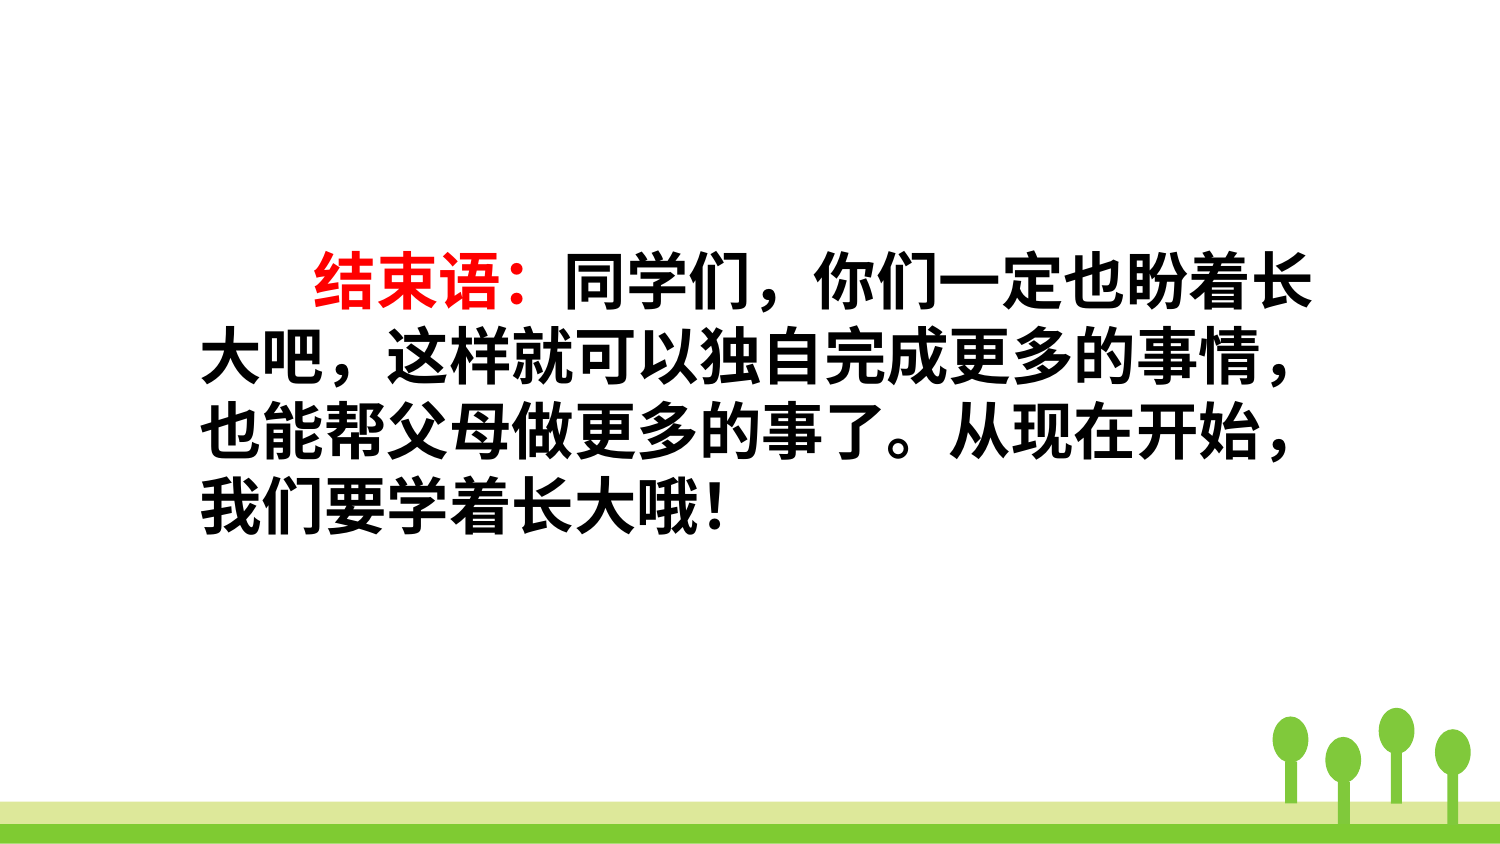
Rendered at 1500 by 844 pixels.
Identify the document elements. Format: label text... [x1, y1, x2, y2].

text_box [0, 707, 1500, 844]
text_box 结束语：同学们，你们一定也盼着长大吧，这样就可以独自完成更多的事情，也能帮父母做更多的事了。从现在开始，我们要学着长大哦！ [187, 236, 1350, 548]
